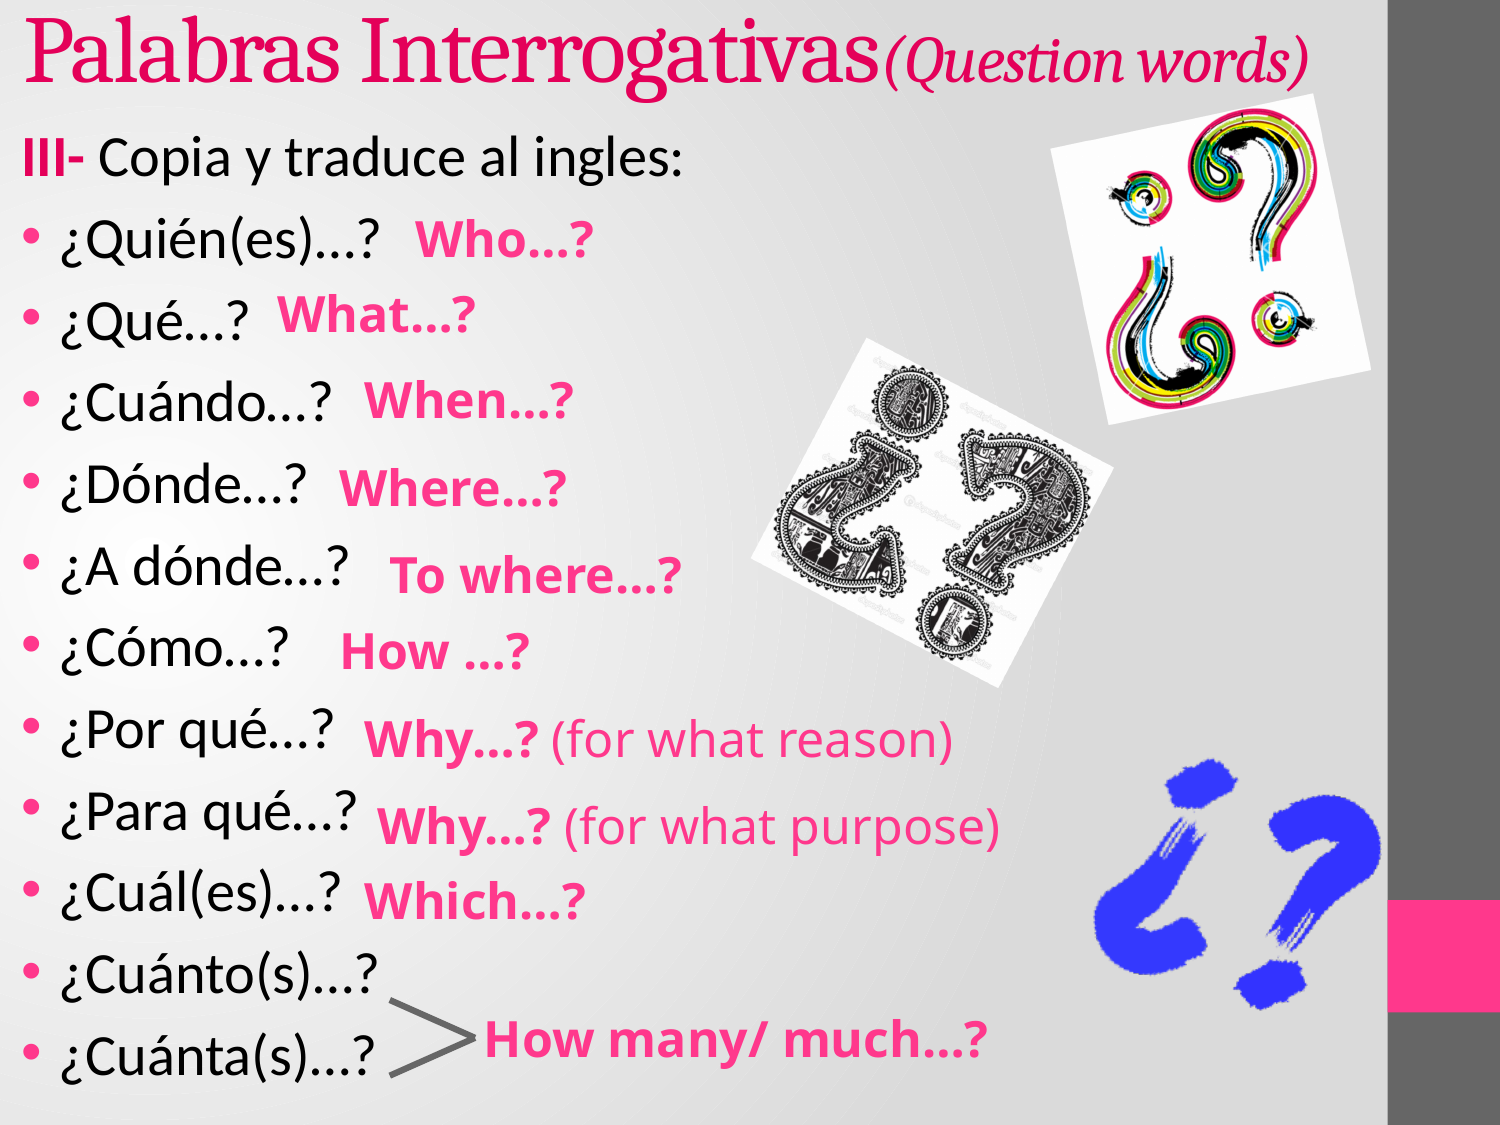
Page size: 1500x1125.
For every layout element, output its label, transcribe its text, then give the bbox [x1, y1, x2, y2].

text_box Why…? (for what reason) [349, 699, 1063, 775]
text_box How …? [324, 612, 850, 688]
text_box To where…? [374, 536, 788, 612]
title Palabras Interrogativas(Question words) [8, 0, 1413, 138]
picture [1025, 662, 1456, 1093]
text_box Who…? [401, 199, 927, 275]
text_box Which…? [349, 862, 875, 938]
text_box Why…? (for what purpose) [362, 787, 1061, 863]
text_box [389, 1037, 476, 1077]
text_box How many/ much…? [484, 999, 1088, 1075]
list III- Copia y traduce al ingles: ¿Quién(es)…? ¿Qué…? ¿Cuándo…? ¿Dónde…? ¿A dónde…? ¿Cómo…? ¿Por qué…? ¿Para qué…? ¿Cuál(es)…? ¿Cuánto(s)…? ¿Cuánta(s)…? [0, 110, 931, 1100]
text_box When…? [349, 361, 875, 437]
text_box Where…? [324, 449, 788, 524]
picture [791, 372, 1113, 687]
text_box What…? [262, 274, 788, 350]
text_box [389, 999, 476, 1034]
picture [1051, 117, 1371, 424]
